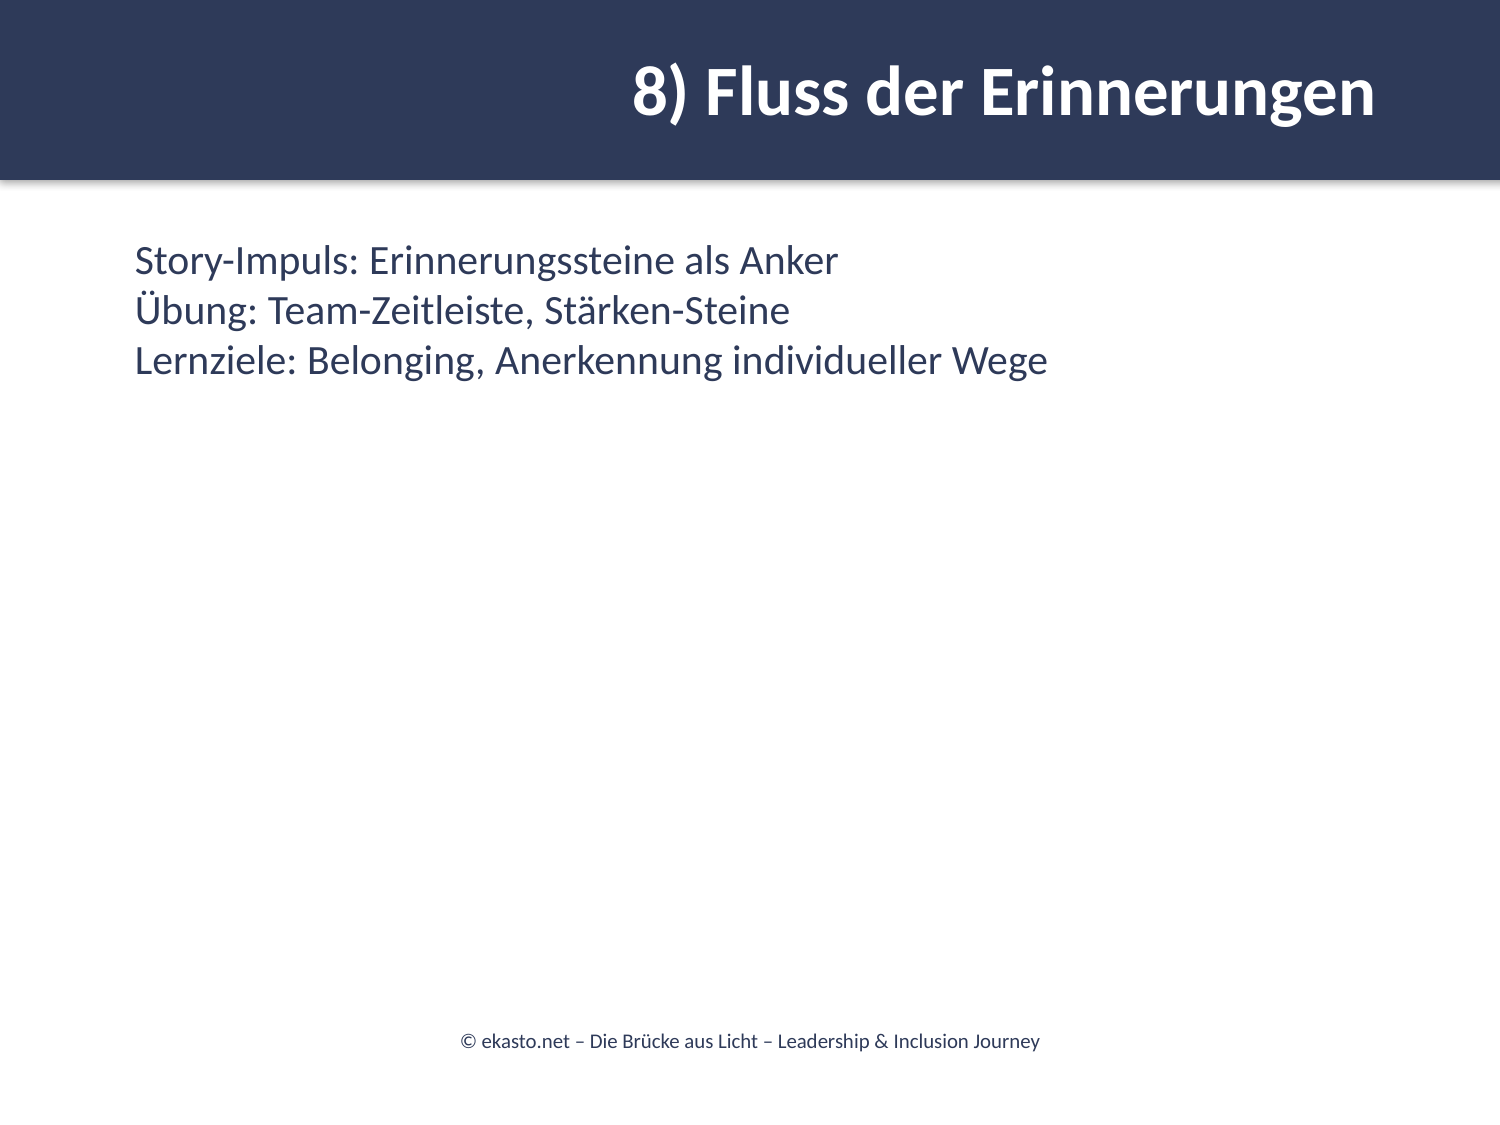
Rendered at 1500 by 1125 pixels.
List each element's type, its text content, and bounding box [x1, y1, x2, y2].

text_box Story-Impuls: Erinnerungssteine als Anker Übung: Team-Zeitleiste, Stärken-Steine Lernziele: Belonging, Anerkennung individueller Wege [119, 224, 1500, 390]
text_box © ekasto.net – Die Brücke aus Licht – Leadership & Inclusion Journey [444, 1020, 1056, 1060]
text_box [0, 0, 1500, 181]
text_box 8) Fluss der Erinnerungen [617, 37, 1393, 138]
